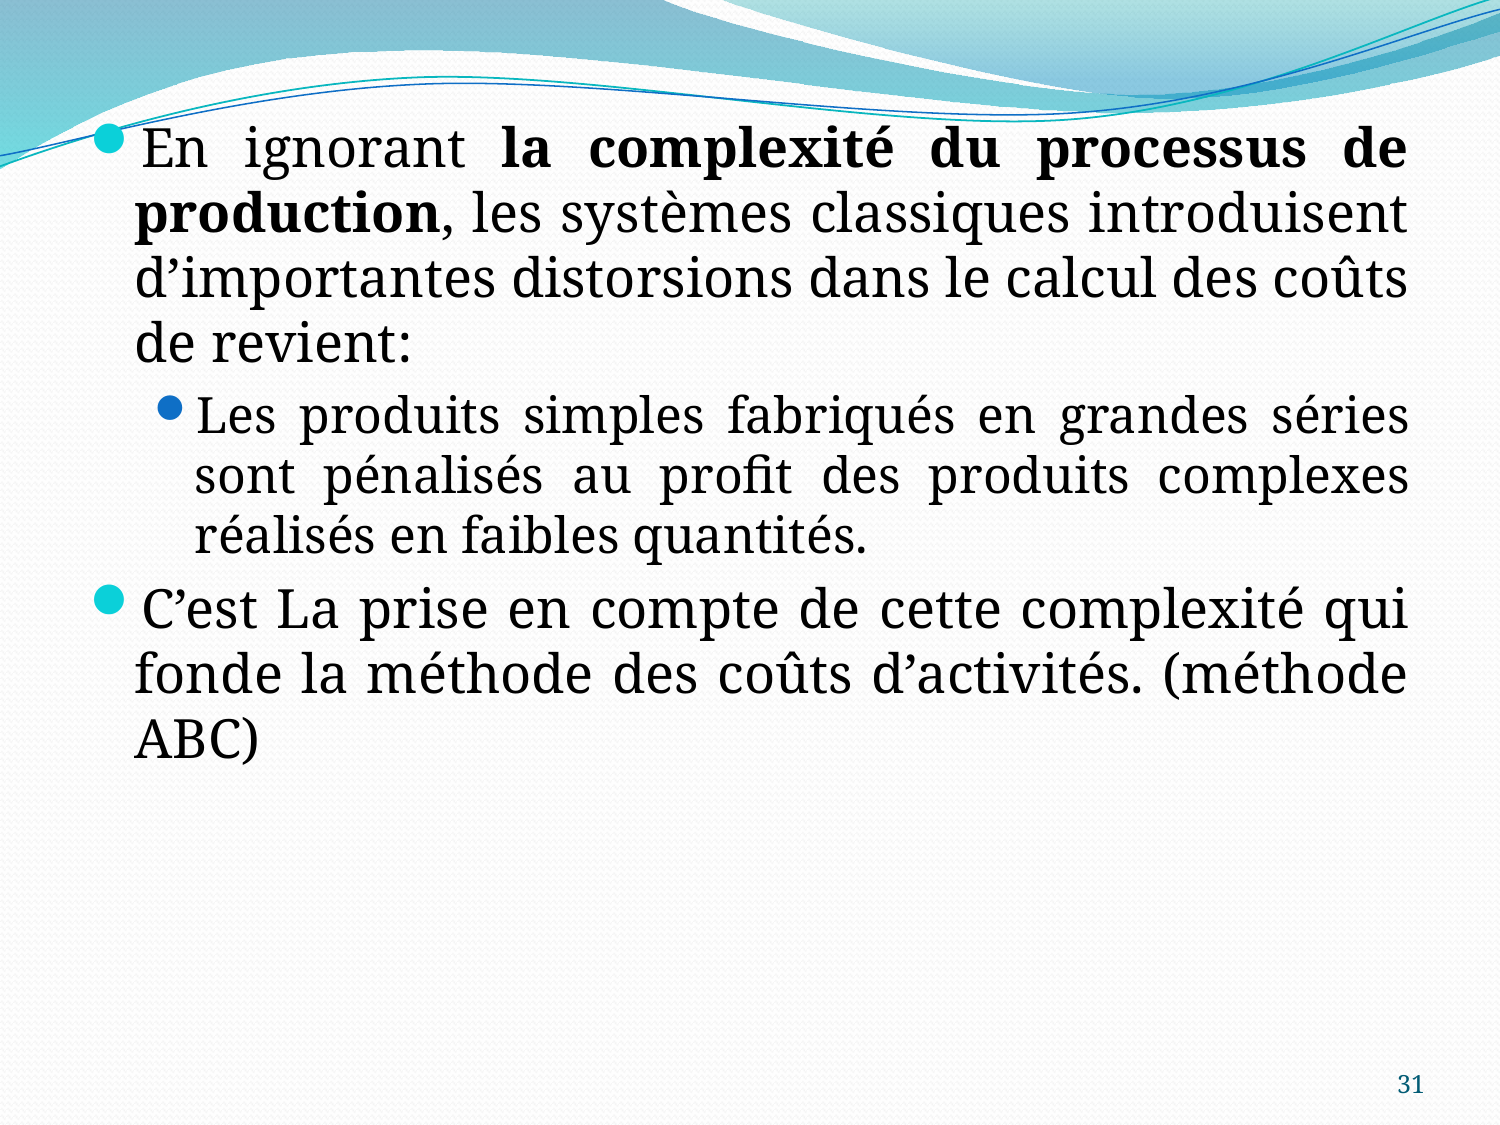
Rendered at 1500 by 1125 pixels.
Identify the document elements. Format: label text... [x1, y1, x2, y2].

slide_number 31 [1299, 1042, 1425, 1103]
list En ignorant la complexité du processus de production, les systèmes classiques introduisent d’importantes distorsions dans le calcul des coûts de revient: Les produits simples fabriqués en grandes séries sont pénalisés au profit des produits complexes réalisés en faibles quantités. C’est La prise en compte de cette complexité qui fonde la méthode des coûts d’activités. (méthode ABC) [75, 105, 1425, 1005]
